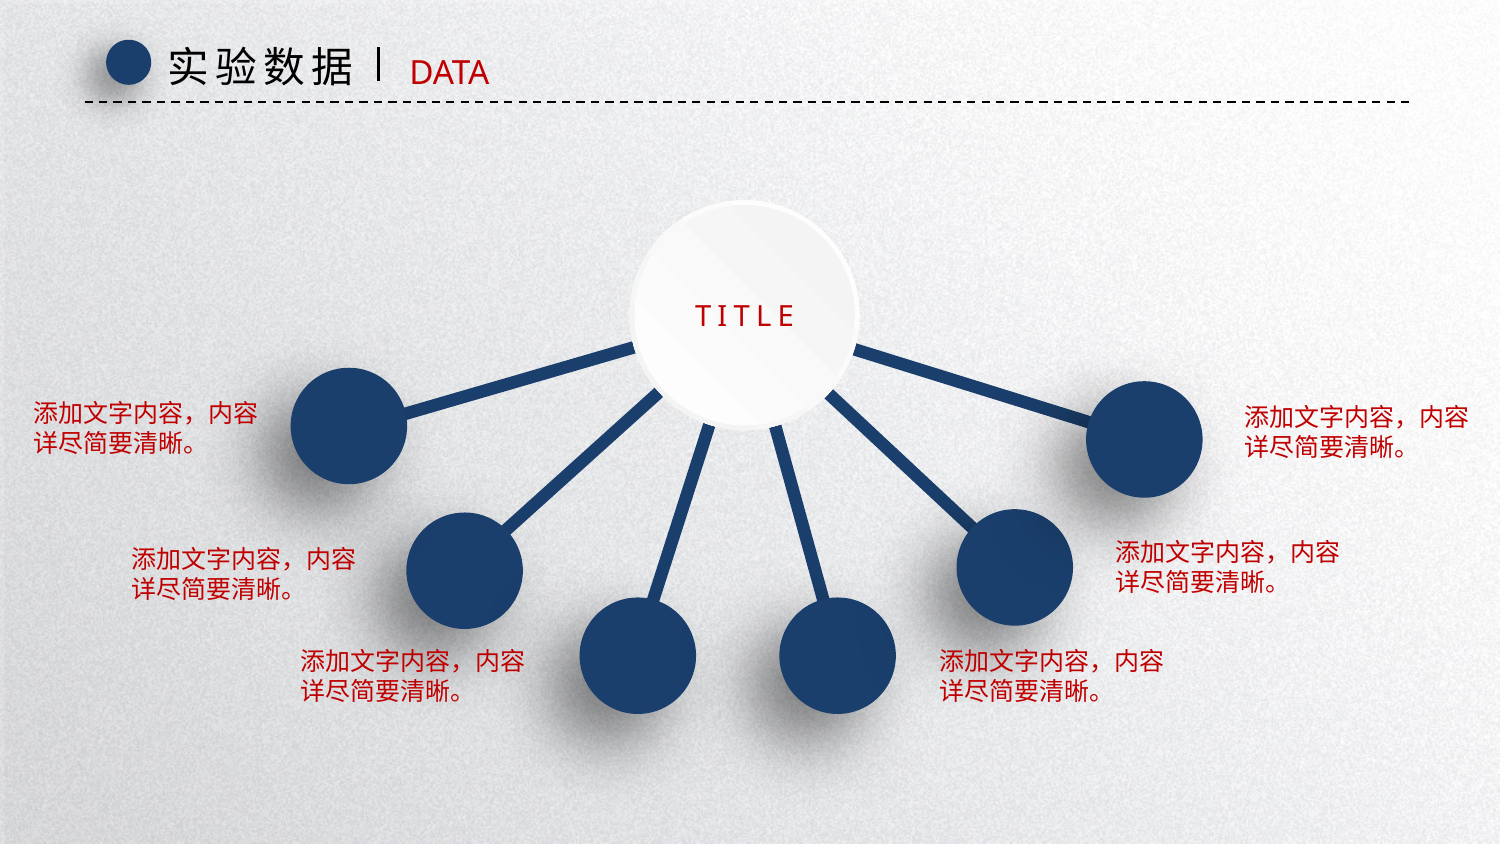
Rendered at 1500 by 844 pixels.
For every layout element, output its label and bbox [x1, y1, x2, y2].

text_box [629, 199, 860, 431]
text_box [856, 314, 1145, 440]
text_box [744, 447, 1015, 568]
text_box [744, 575, 839, 656]
text_box [348, 314, 463, 431]
text_box [464, 314, 632, 568]
picture [0, 0, 1500, 844]
text_box [637, 440, 739, 649]
